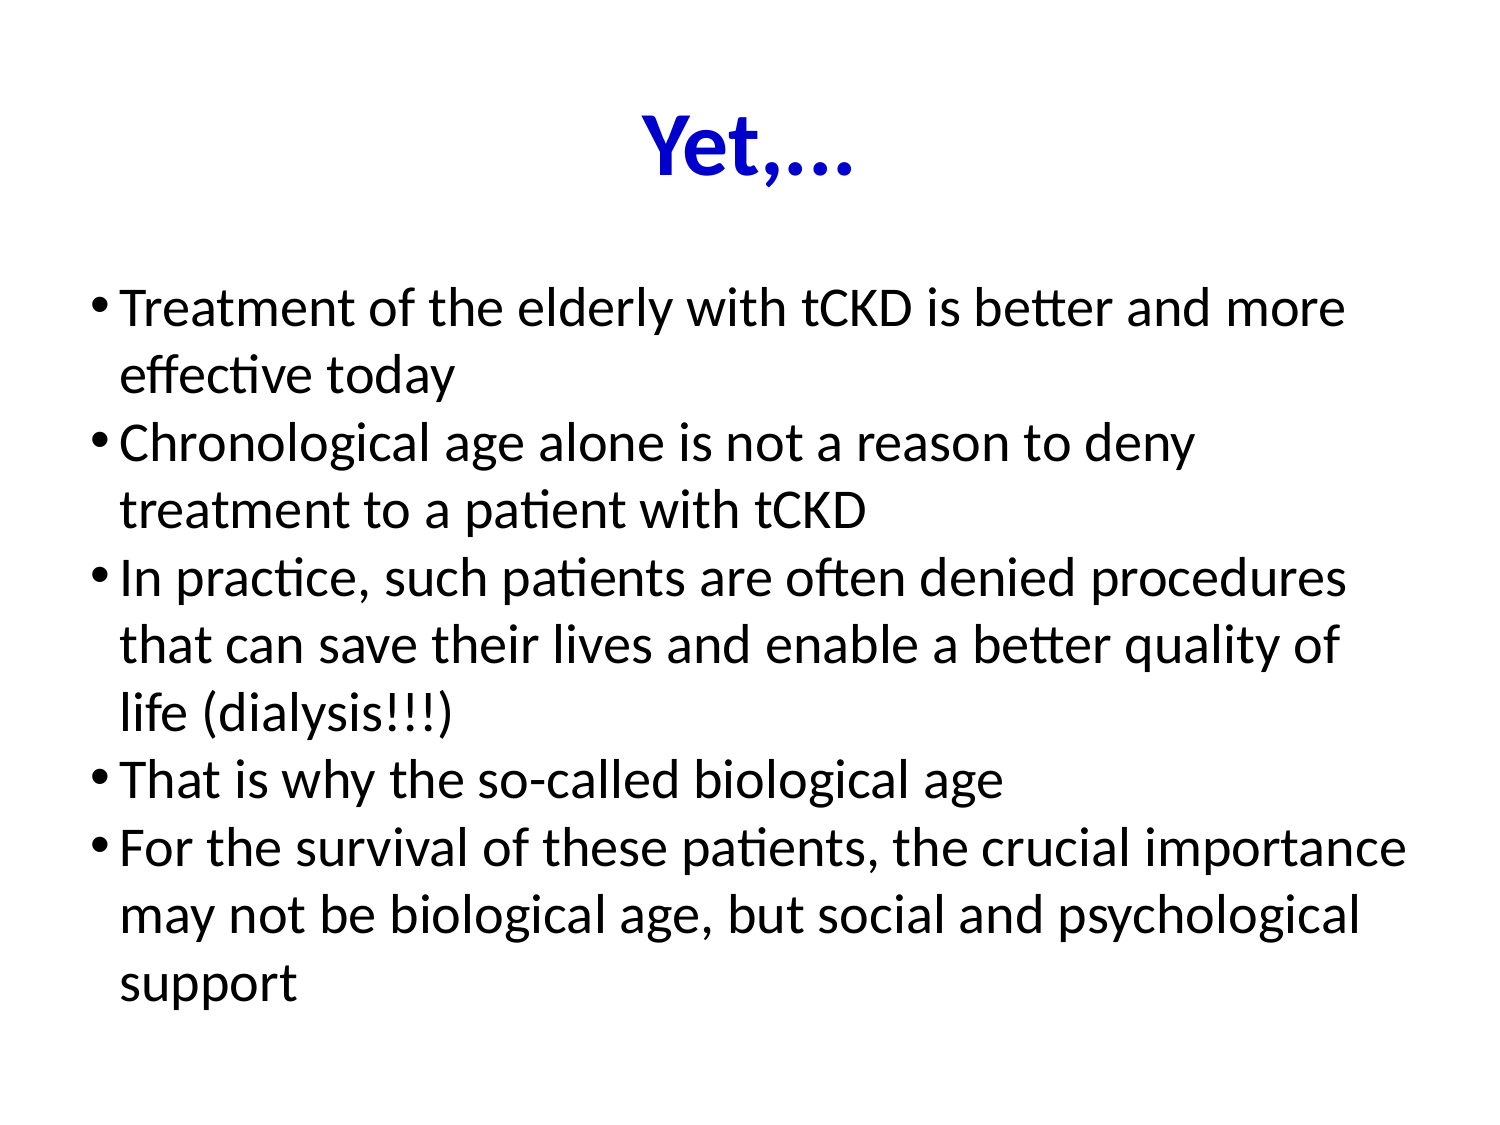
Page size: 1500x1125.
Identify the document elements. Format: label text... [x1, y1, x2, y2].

title Yet,... [75, 45, 1425, 233]
list Treatment of the elderly with tCKD is better and more effective today Chronological age alone is not a reason to deny treatment to a patient with tCKD In practice, such patients are often denied procedures that can save their lives and enable a better quality of life (dialysis!!!) That is why the so-called biological age For the survival of these patients, the crucial importance may not be biological age, but social and psychological support [75, 262, 1425, 1005]
